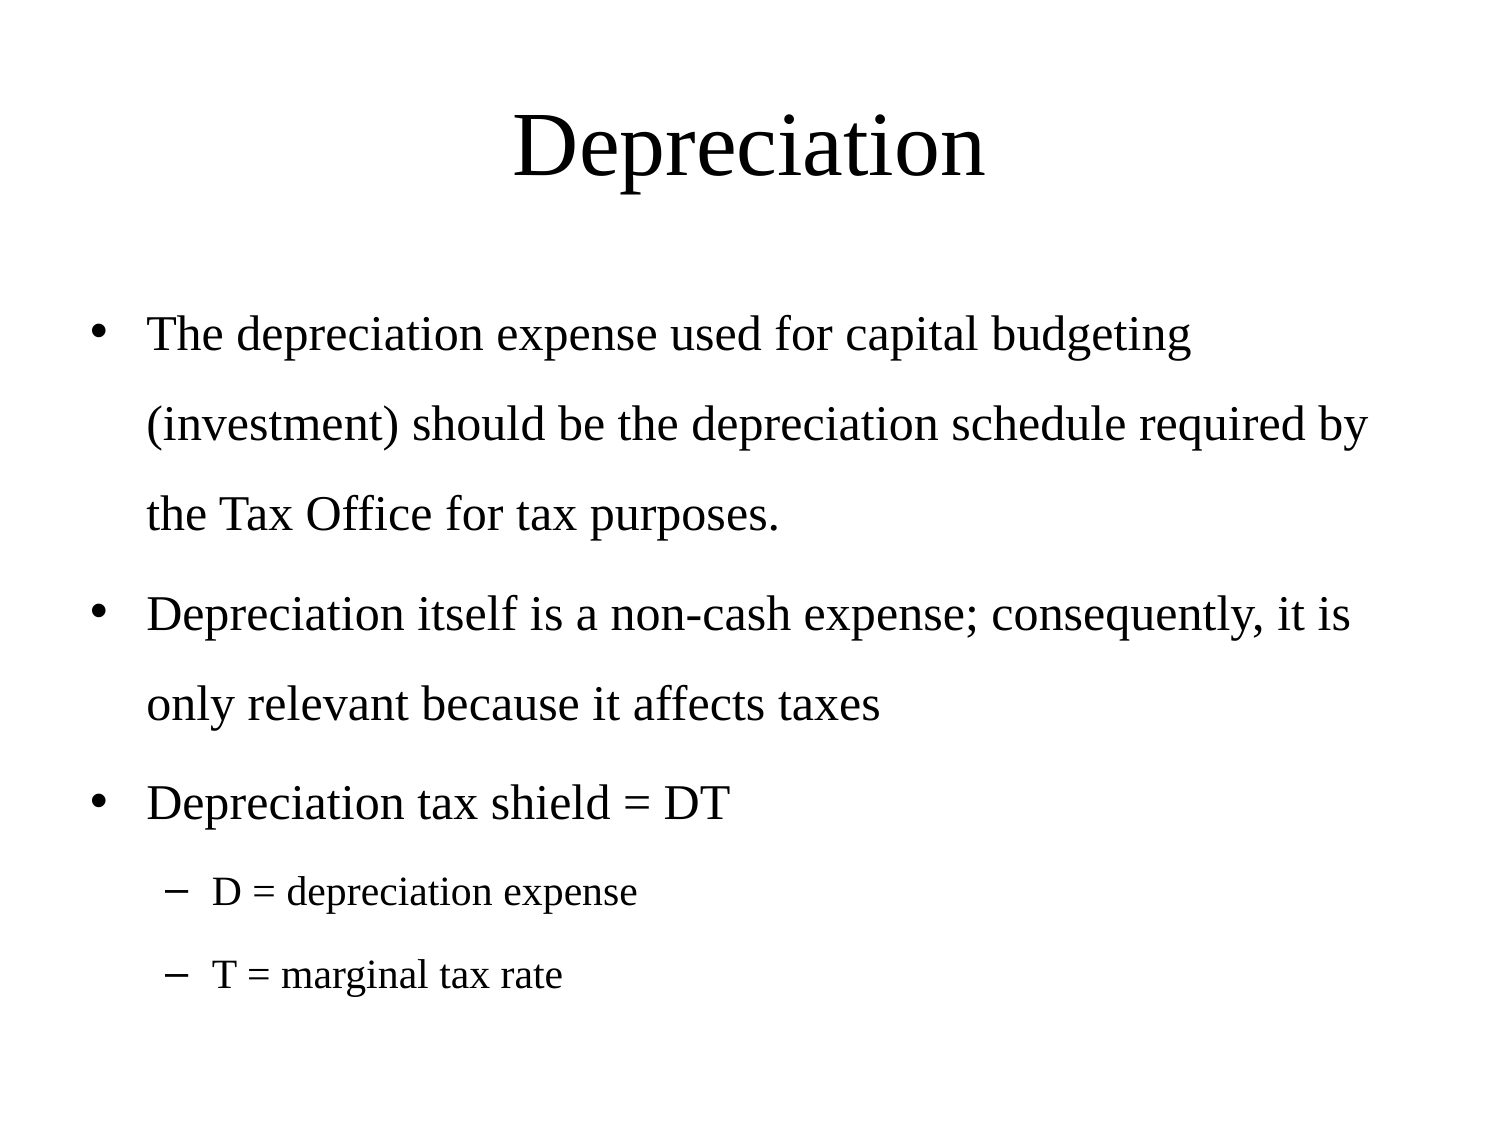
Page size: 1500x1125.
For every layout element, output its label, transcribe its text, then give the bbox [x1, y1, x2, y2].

title Depreciation [75, 45, 1425, 233]
list The depreciation expense used for capital budgeting (investment) should be the depreciation schedule required by the Tax Office for tax purposes. Depreciation itself is a non-cash expense; consequently, it is only relevant because it affects taxes Depreciation tax shield = DT D = depreciation expense T = marginal tax rate [75, 262, 1425, 1005]
